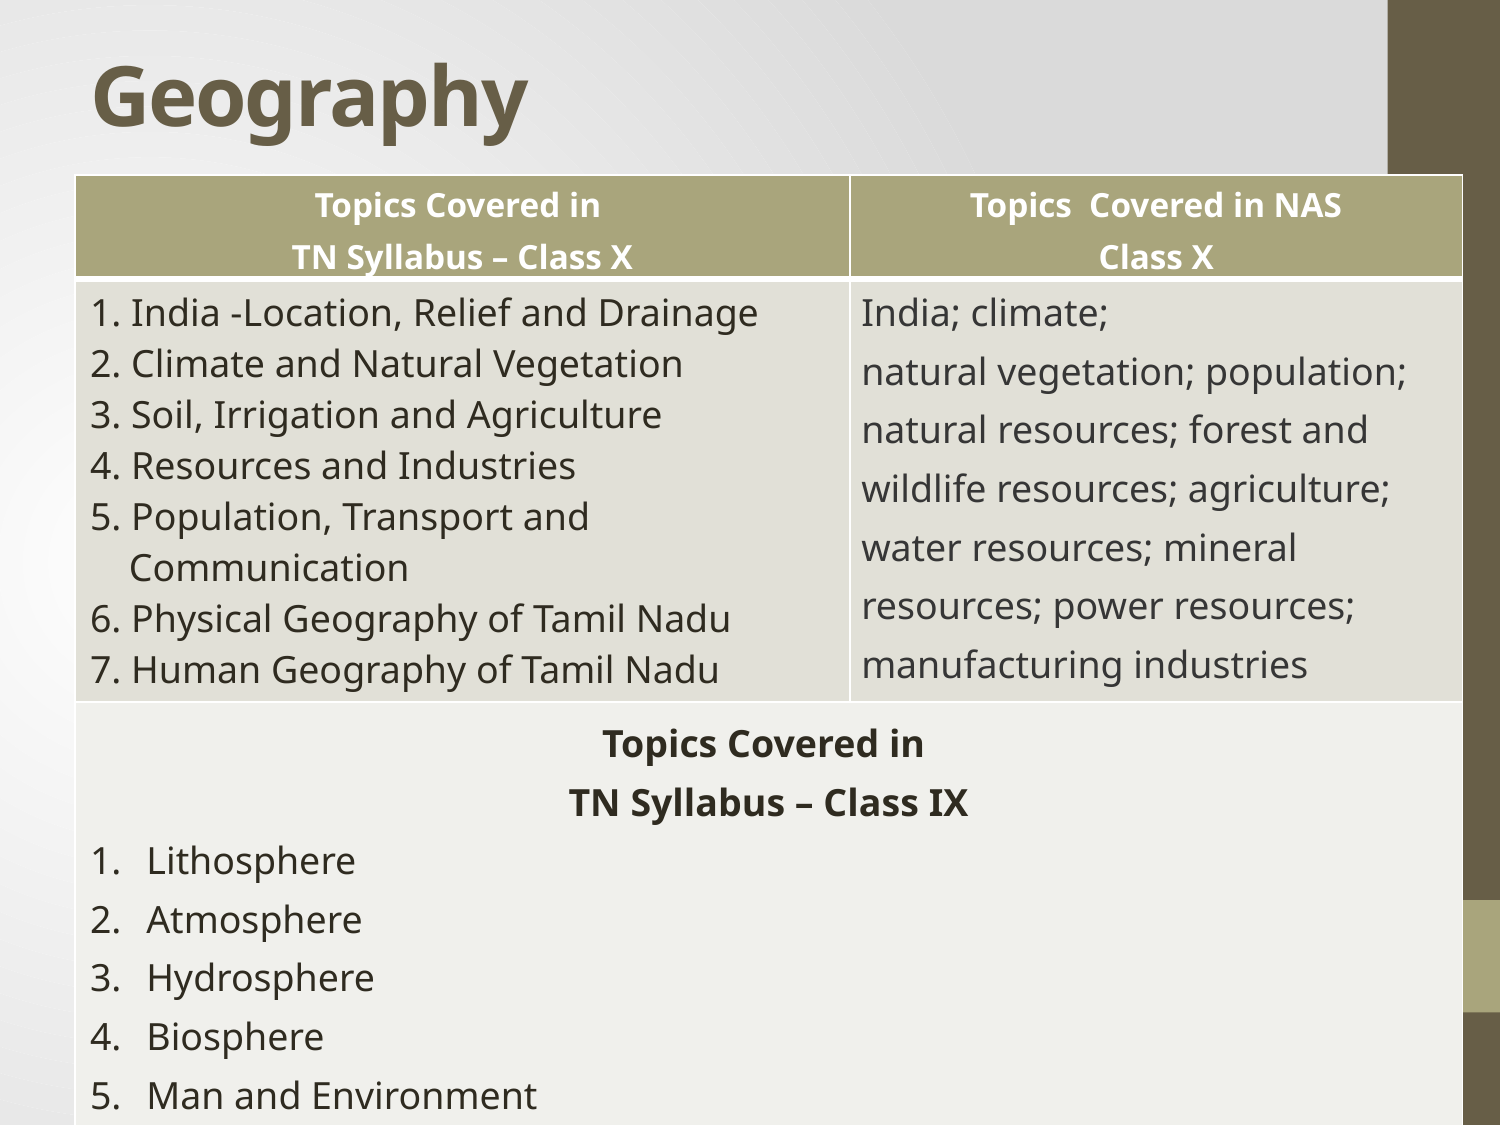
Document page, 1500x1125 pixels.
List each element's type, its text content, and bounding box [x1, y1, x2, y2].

table_cell 1. India -Location, Relief and Drainage 2. Climate and Natural Vegetation 3. Soil, Irrigation and Agriculture 4. Resources and Industries 5. Population, Transport and Communication 6. Physical Geography of Tamil Nadu 7. Human Geography of Tamil Nadu [76, 282, 849, 701]
table_cell Topics Covered in TN Syllabus – Class IX Lithosphere Atmosphere Hydrosphere Biosphere Man and Environment Mapping Skills [76, 703, 1462, 1125]
table_cell India; climate; natural vegetation; population; natural resources; forest and wildlife resources; agriculture; water resources; mineral resources; power resources; manufacturing industries [851, 282, 1462, 701]
table_header Topics Covered in TN Syllabus – Class X [76, 176, 849, 276]
table_header Topics Covered in NAS Class X [851, 176, 1462, 276]
title Geography [75, 24, 1425, 163]
